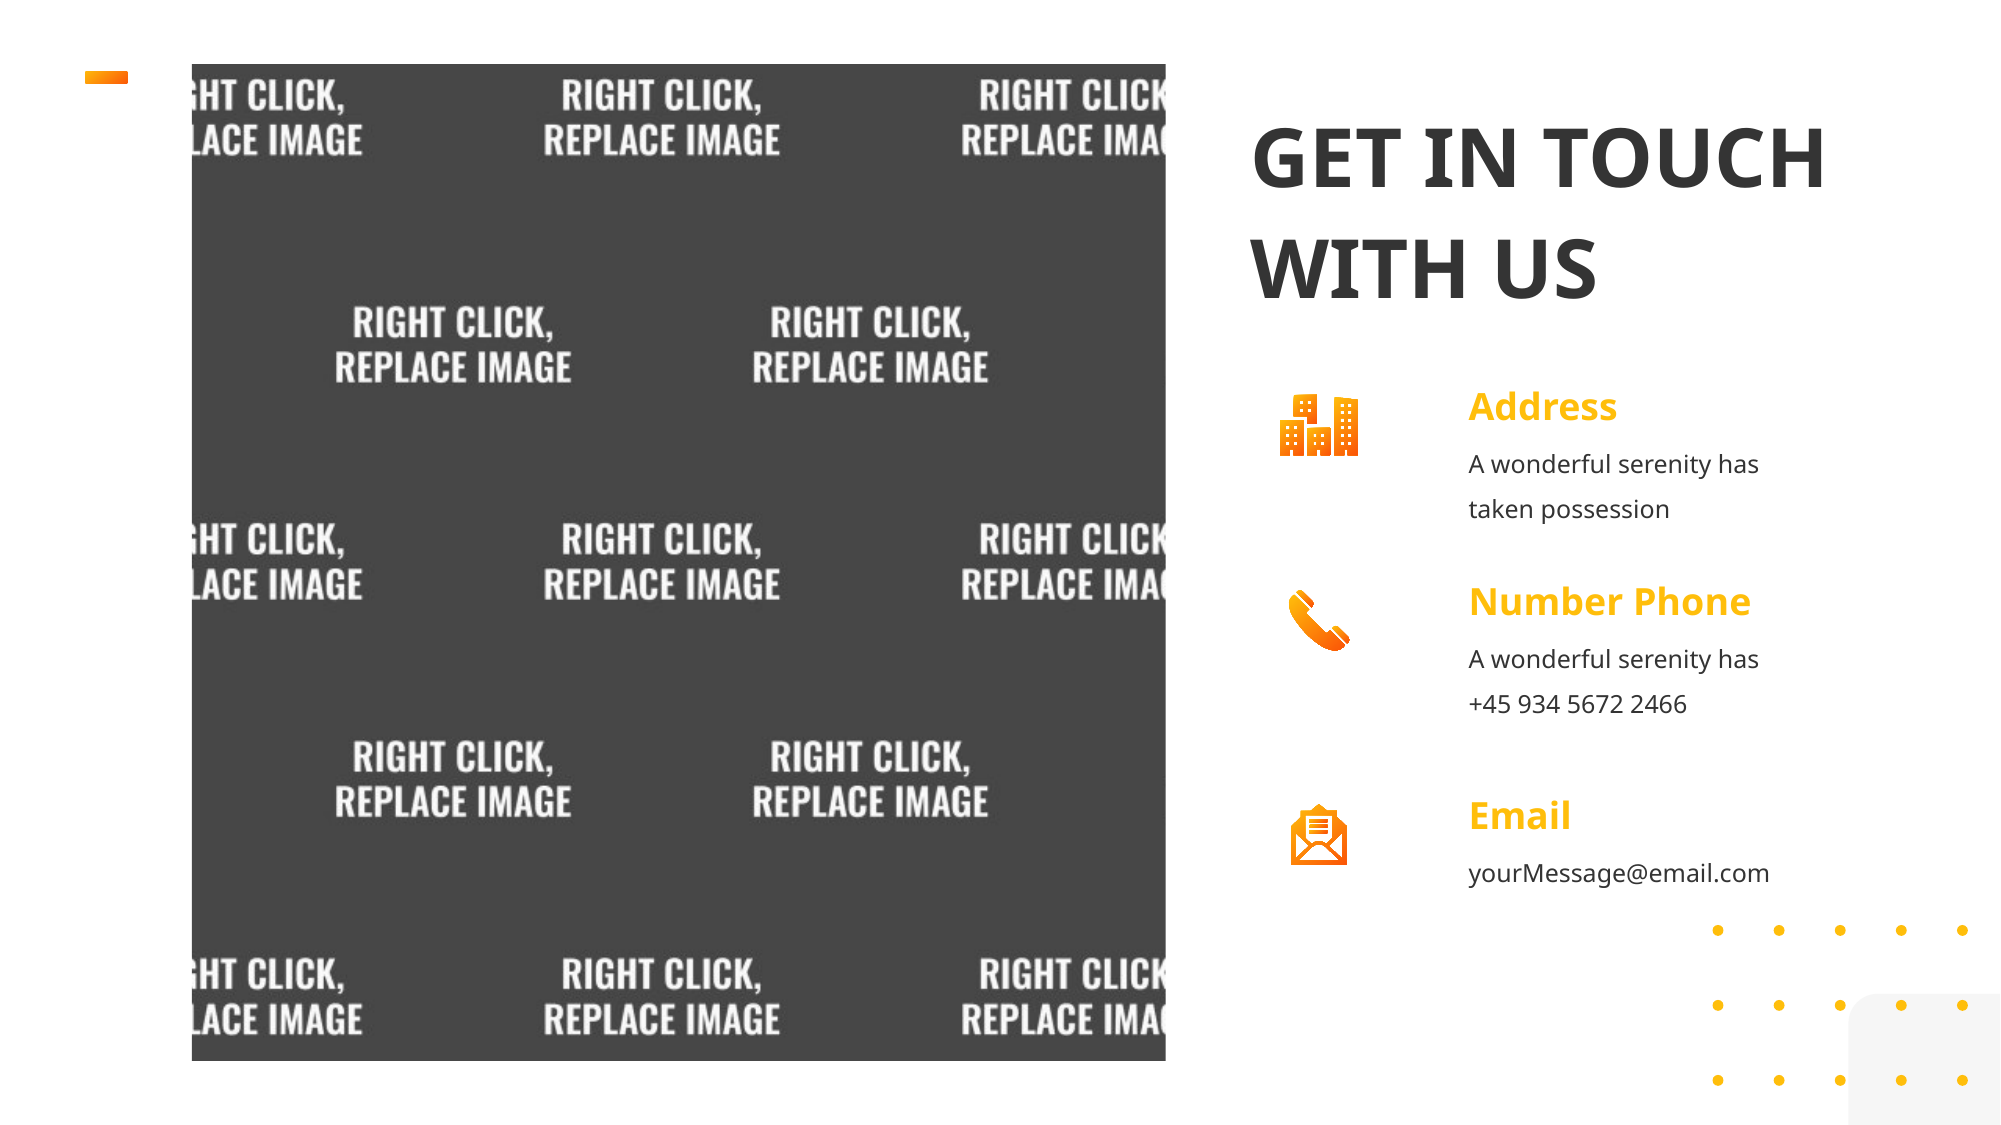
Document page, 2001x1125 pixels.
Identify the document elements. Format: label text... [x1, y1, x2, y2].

picture [191, 64, 1166, 1061]
text_box yourMessage@email.com [1453, 845, 1796, 895]
text_box A wonderful serenity has taken possession [1453, 436, 1796, 531]
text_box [1291, 804, 1347, 865]
text_box Email [1453, 784, 1796, 845]
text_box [1280, 394, 1358, 455]
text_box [1288, 590, 1349, 651]
list GET IN TOUCH WITH US [1235, 91, 1965, 332]
text_box Number Phone [1453, 570, 1849, 631]
text_box Address [1453, 375, 1796, 436]
text_box A wonderful serenity has +45 934 5672 2466 [1453, 631, 1796, 726]
